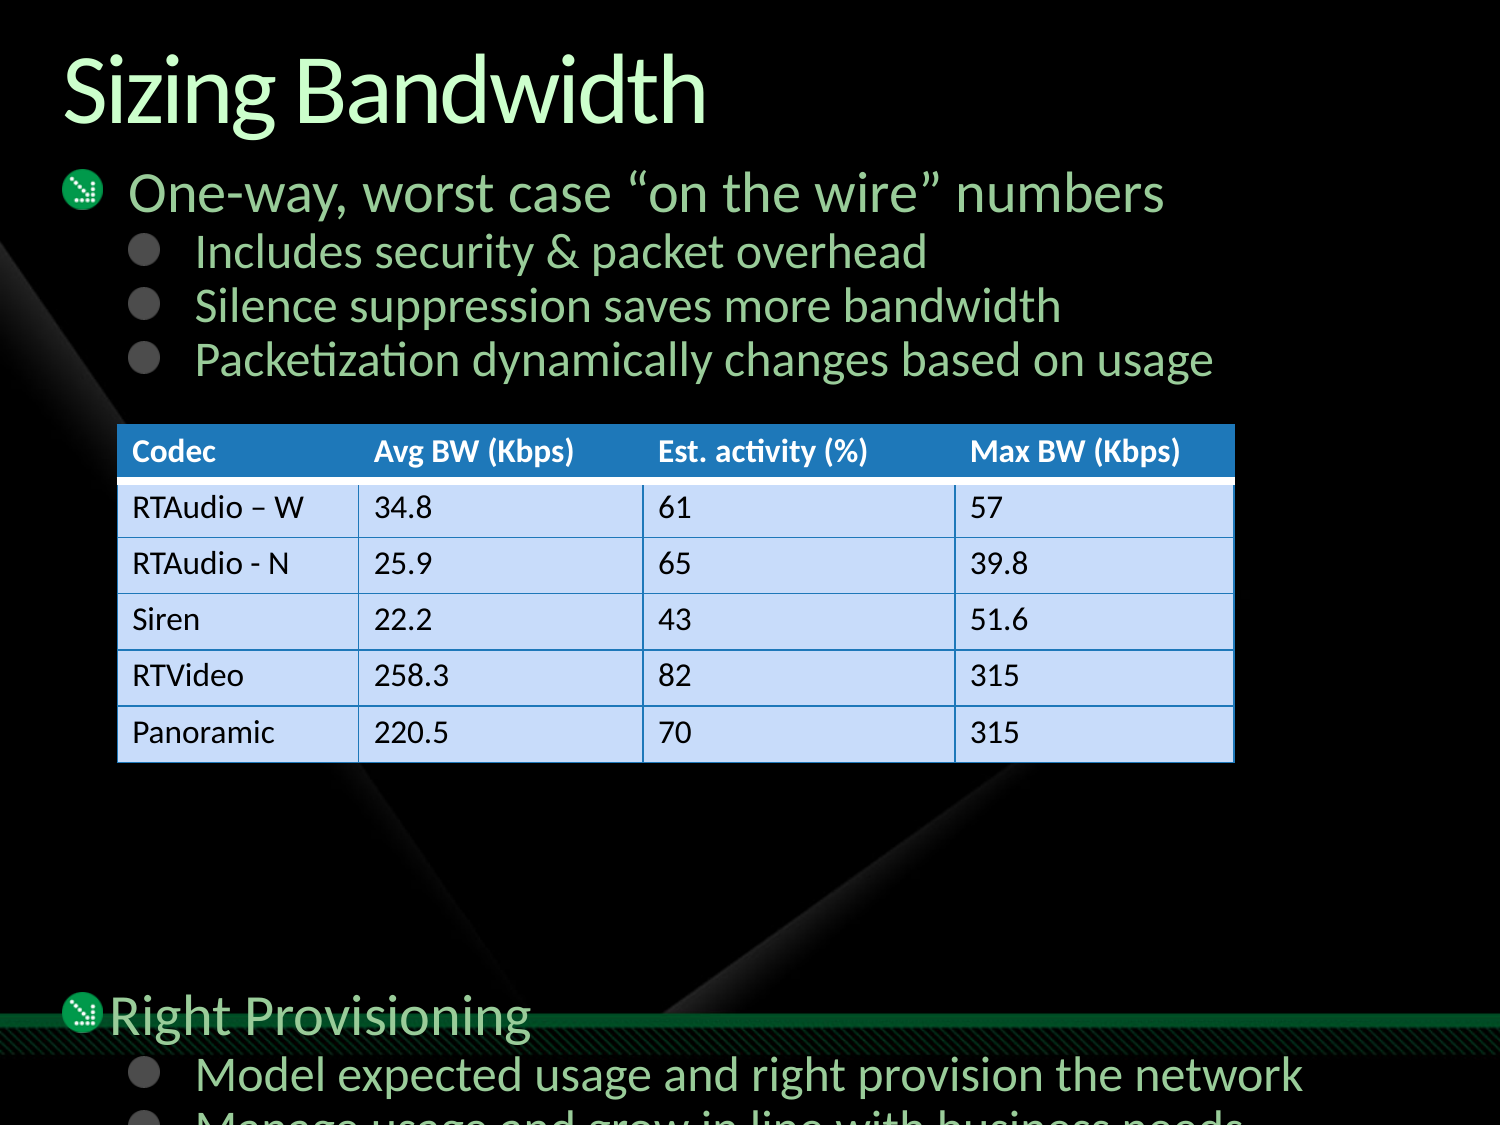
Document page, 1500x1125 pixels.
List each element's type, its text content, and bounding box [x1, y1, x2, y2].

table_cell 34.8 [359, 485, 642, 537]
table_cell 82 [644, 651, 954, 705]
table_cell RTAudio – W [118, 485, 358, 537]
table_cell 25.9 [359, 538, 642, 593]
list One-way, worst case “on the wire” numbers Includes security & packet overhead Silence suppression saves more bandwidth Packetization dynamically changes based on usage Right Provisioning Model expected usage and right provision the network Manage usage and grow in line with business needs Measure well [62, 162, 1450, 1066]
table_cell 315 [956, 707, 1233, 762]
table_cell 315 [956, 651, 1233, 705]
table_cell 65 [644, 538, 954, 593]
table_cell RTVideo [118, 651, 358, 705]
table_header Codec [118, 426, 358, 477]
table_cell 39.8 [956, 538, 1233, 593]
table_cell Panoramic [118, 707, 358, 762]
table_cell 51.6 [956, 594, 1233, 649]
table_cell 258.3 [359, 651, 642, 705]
table_cell 70 [644, 707, 954, 762]
table_cell 43 [644, 594, 954, 649]
table_cell 22.2 [359, 594, 642, 649]
title Sizing Bandwidth [62, 37, 1438, 147]
table_header Avg BW (Kbps) [359, 426, 642, 477]
table_header Est. activity (%) [644, 426, 954, 477]
table_cell Siren [118, 594, 358, 649]
table_header Max BW (Kbps) [956, 426, 1233, 477]
table_cell 220.5 [359, 707, 642, 762]
table_cell 61 [644, 485, 954, 537]
table_cell 57 [956, 485, 1233, 537]
picture [0, 0, 1500, 1125]
table_cell RTAudio - N [118, 538, 358, 593]
